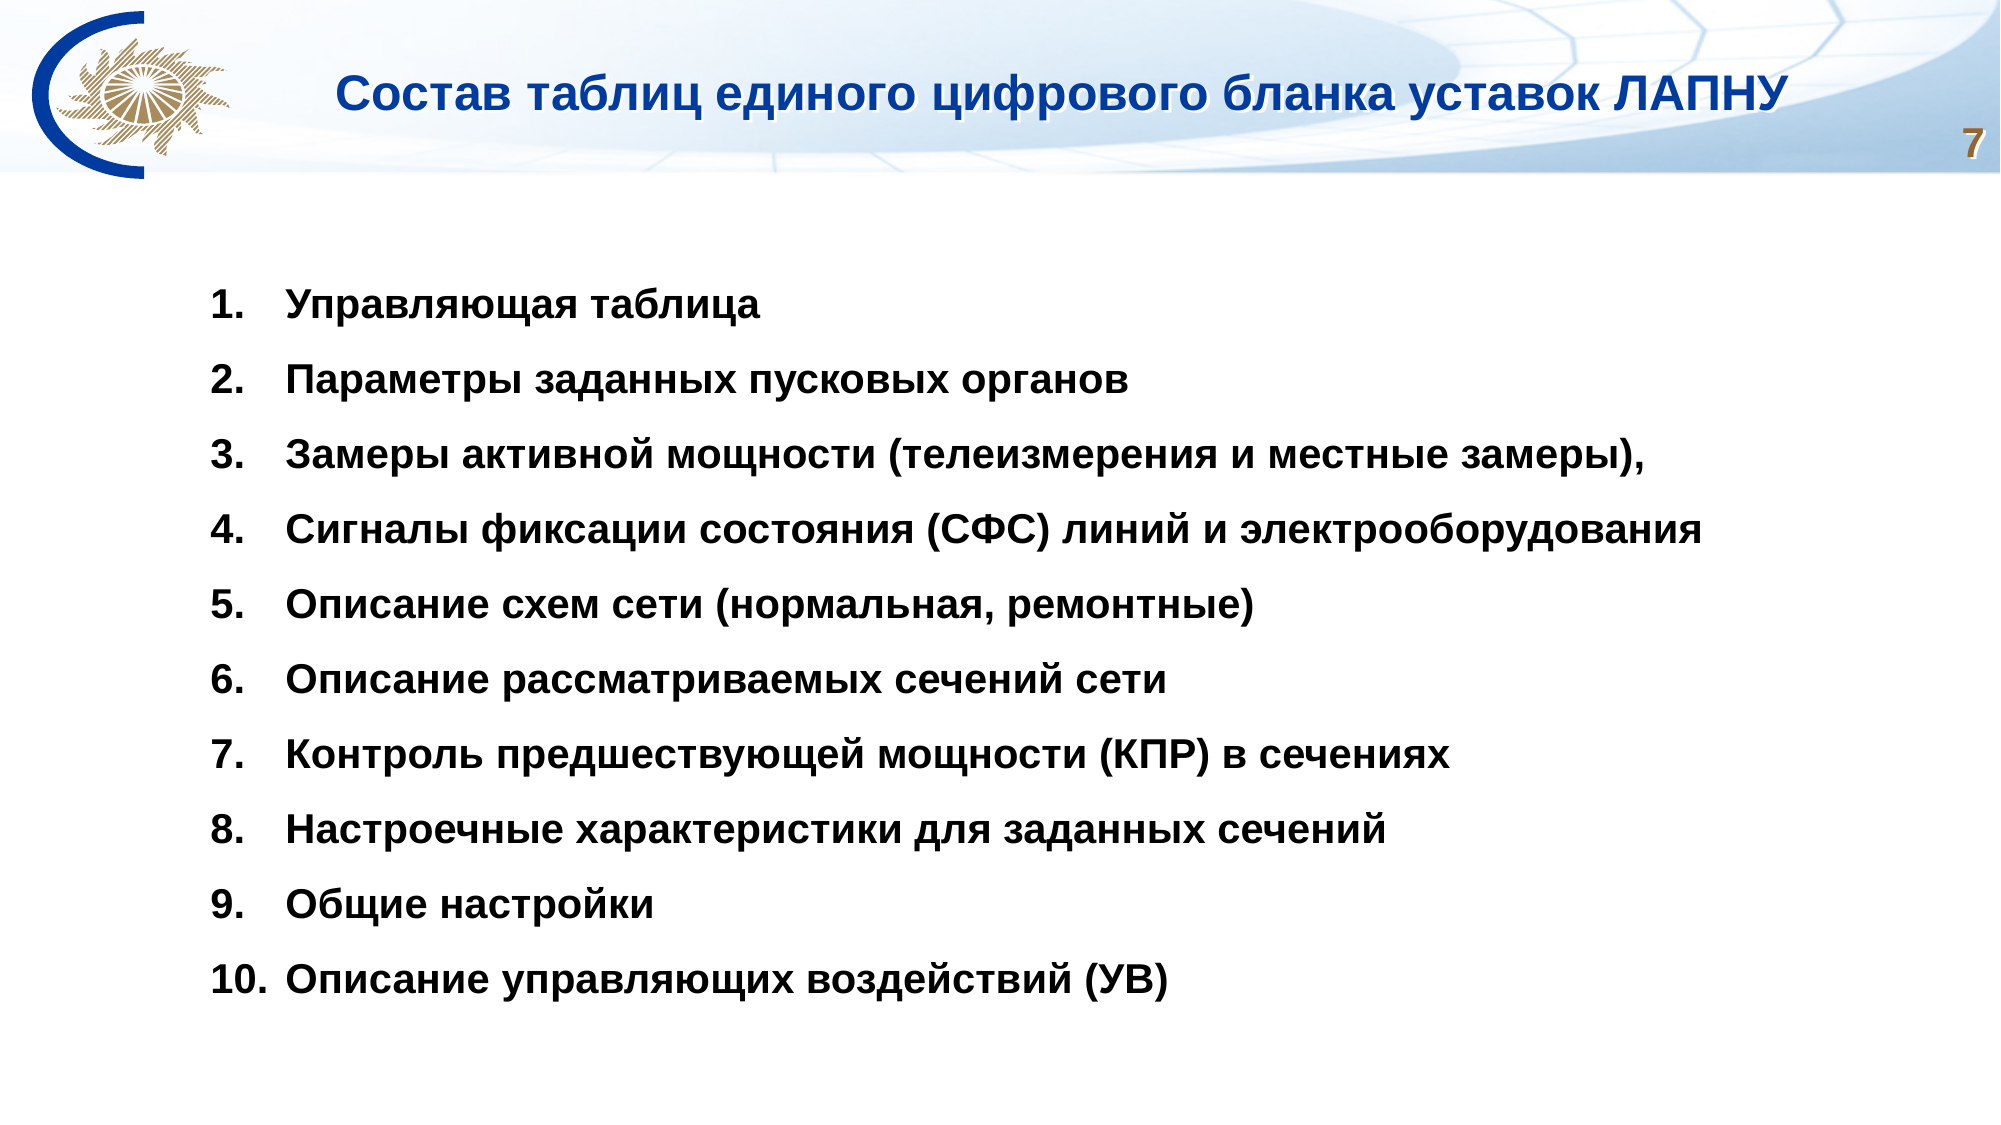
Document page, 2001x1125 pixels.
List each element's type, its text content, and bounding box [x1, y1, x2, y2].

slide_number 7 [1873, 90, 2000, 174]
text_box Управляющая таблица Параметры заданных пусковых органов Замеры активной мощности (телеизмерения и местные замеры), Сигналы фиксации состояния (СФС) линий и электрооборудования Описание схем сети (нормальная, ремонтные) Описание рассматриваемых сечений сети Контроль предшествующей мощности (КПР) в сечениях Настроечные характеристики для заданных сечений Общие настройки Описание управляющих воздействий (УВ) [195, 244, 1853, 1009]
title Состав таблиц единого цифрового бланка уставок ЛАПНУ [314, 14, 1811, 167]
picture [0, 0, 2000, 1125]
